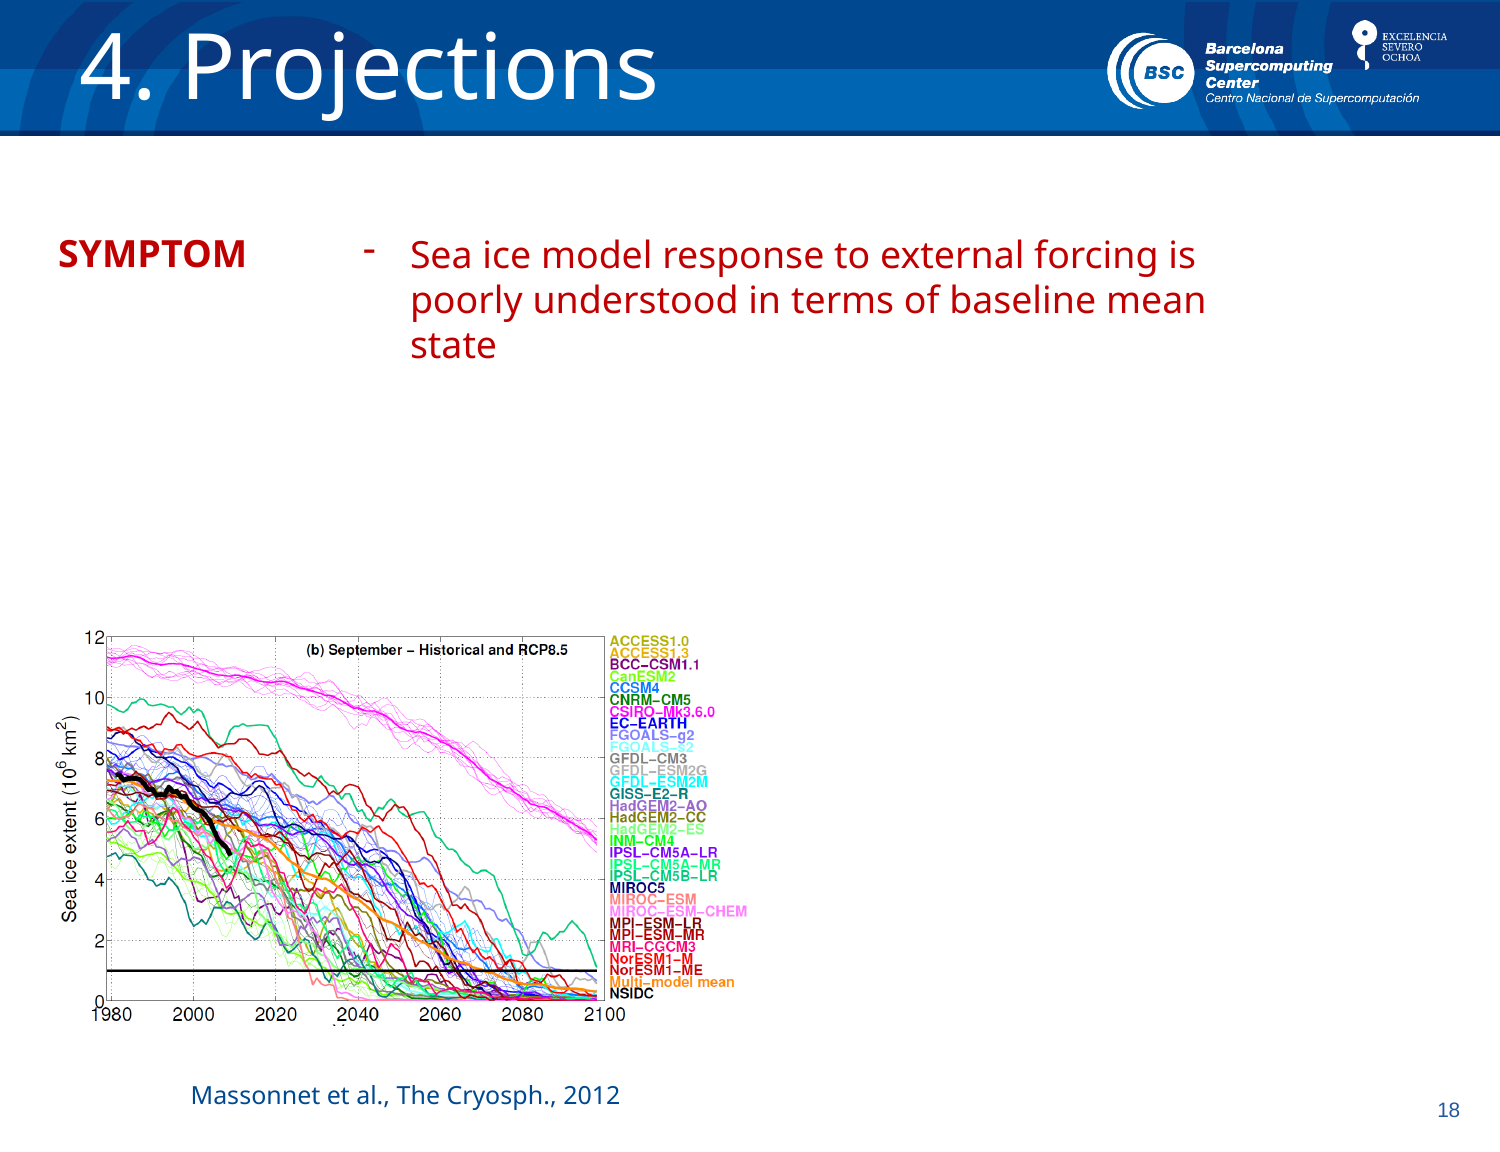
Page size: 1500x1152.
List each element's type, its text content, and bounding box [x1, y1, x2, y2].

text_box Sea ice model response to external forcing is poorly understood in terms of baseline mean state [348, 223, 1258, 419]
title 4. Projections [65, 0, 1081, 116]
text_box Massonnet et al., The Cryosph., 2012 [88, 1072, 724, 1117]
text_box SYMPTOM [43, 222, 290, 282]
picture [43, 622, 751, 1026]
picture [0, 0, 1500, 136]
